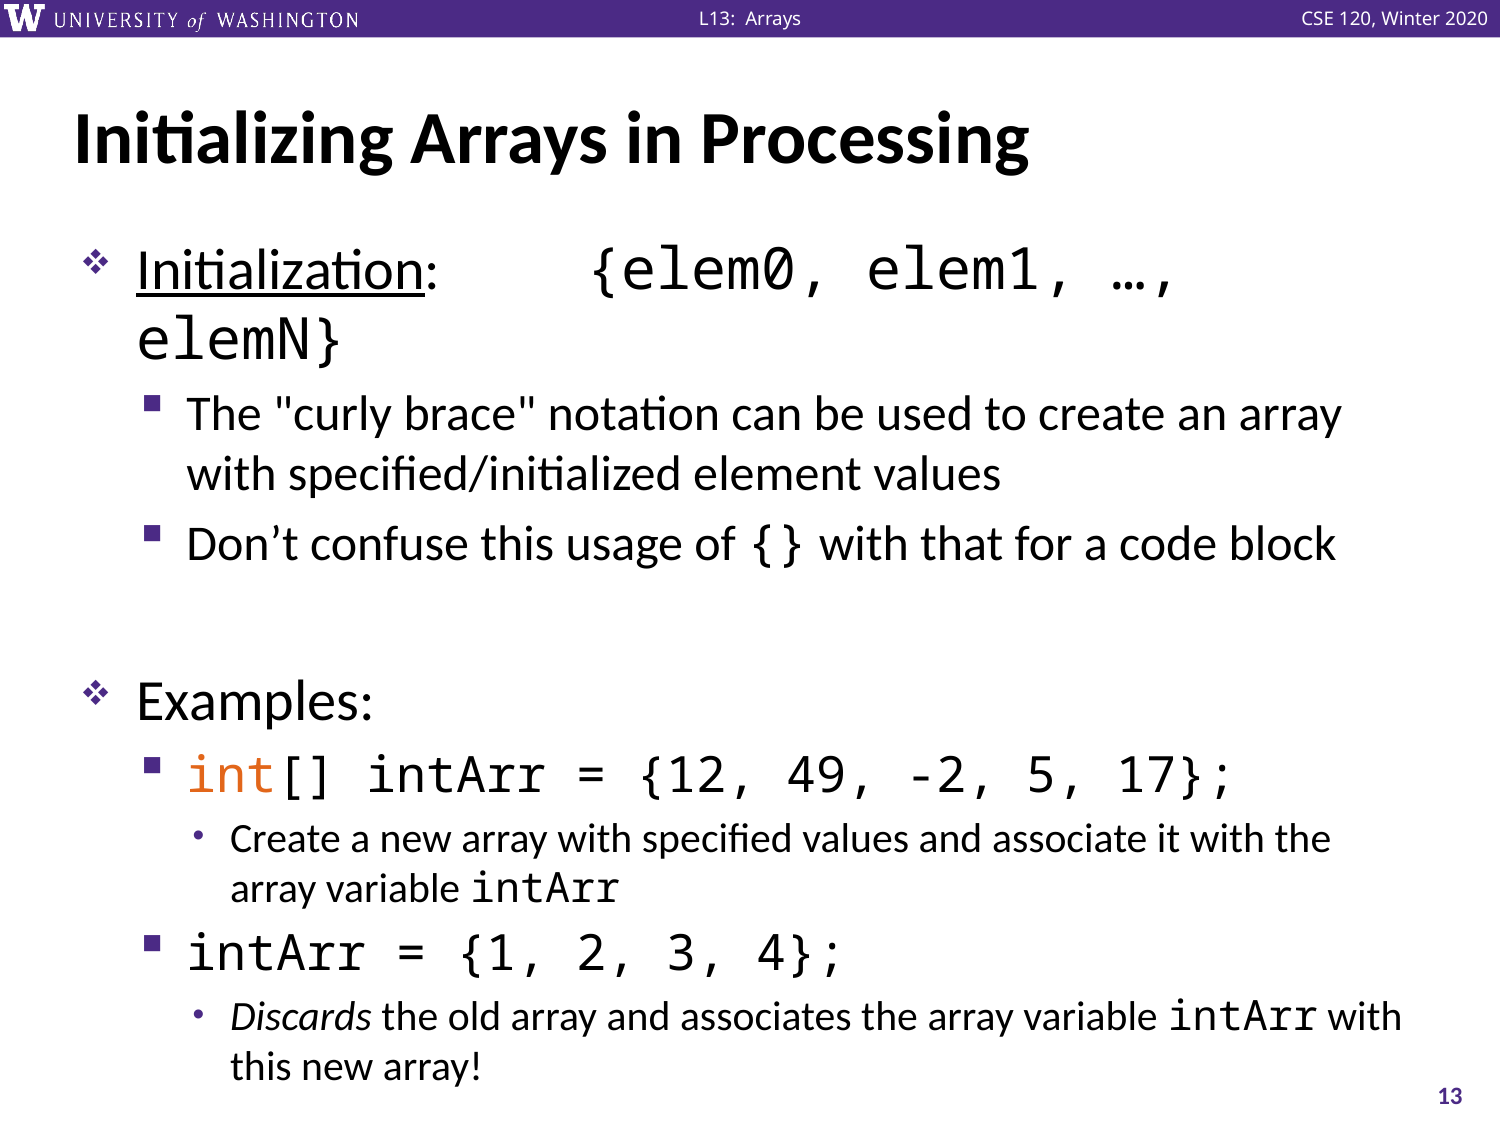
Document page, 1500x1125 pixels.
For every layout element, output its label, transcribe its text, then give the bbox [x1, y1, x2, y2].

title Initializing Arrays in Processing [58, 71, 1438, 197]
picture [4, 4, 358, 32]
list Initialization: {elem0, elem1, …, elemN} The "curly brace" notation can be used to create an array with specified/initialized element values Don’t confuse this usage of {} with that for a code block Examples: int[] intArr = {12, 49, -2, 5, 17}; Create a new array with specified values and associate it with the array variable intArr intArr = {1, 2, 3, 4}; Discards the old array and associates the array variable intArr with this new array! [64, 223, 1438, 1040]
slide_number 13 [1400, 1065, 1500, 1125]
